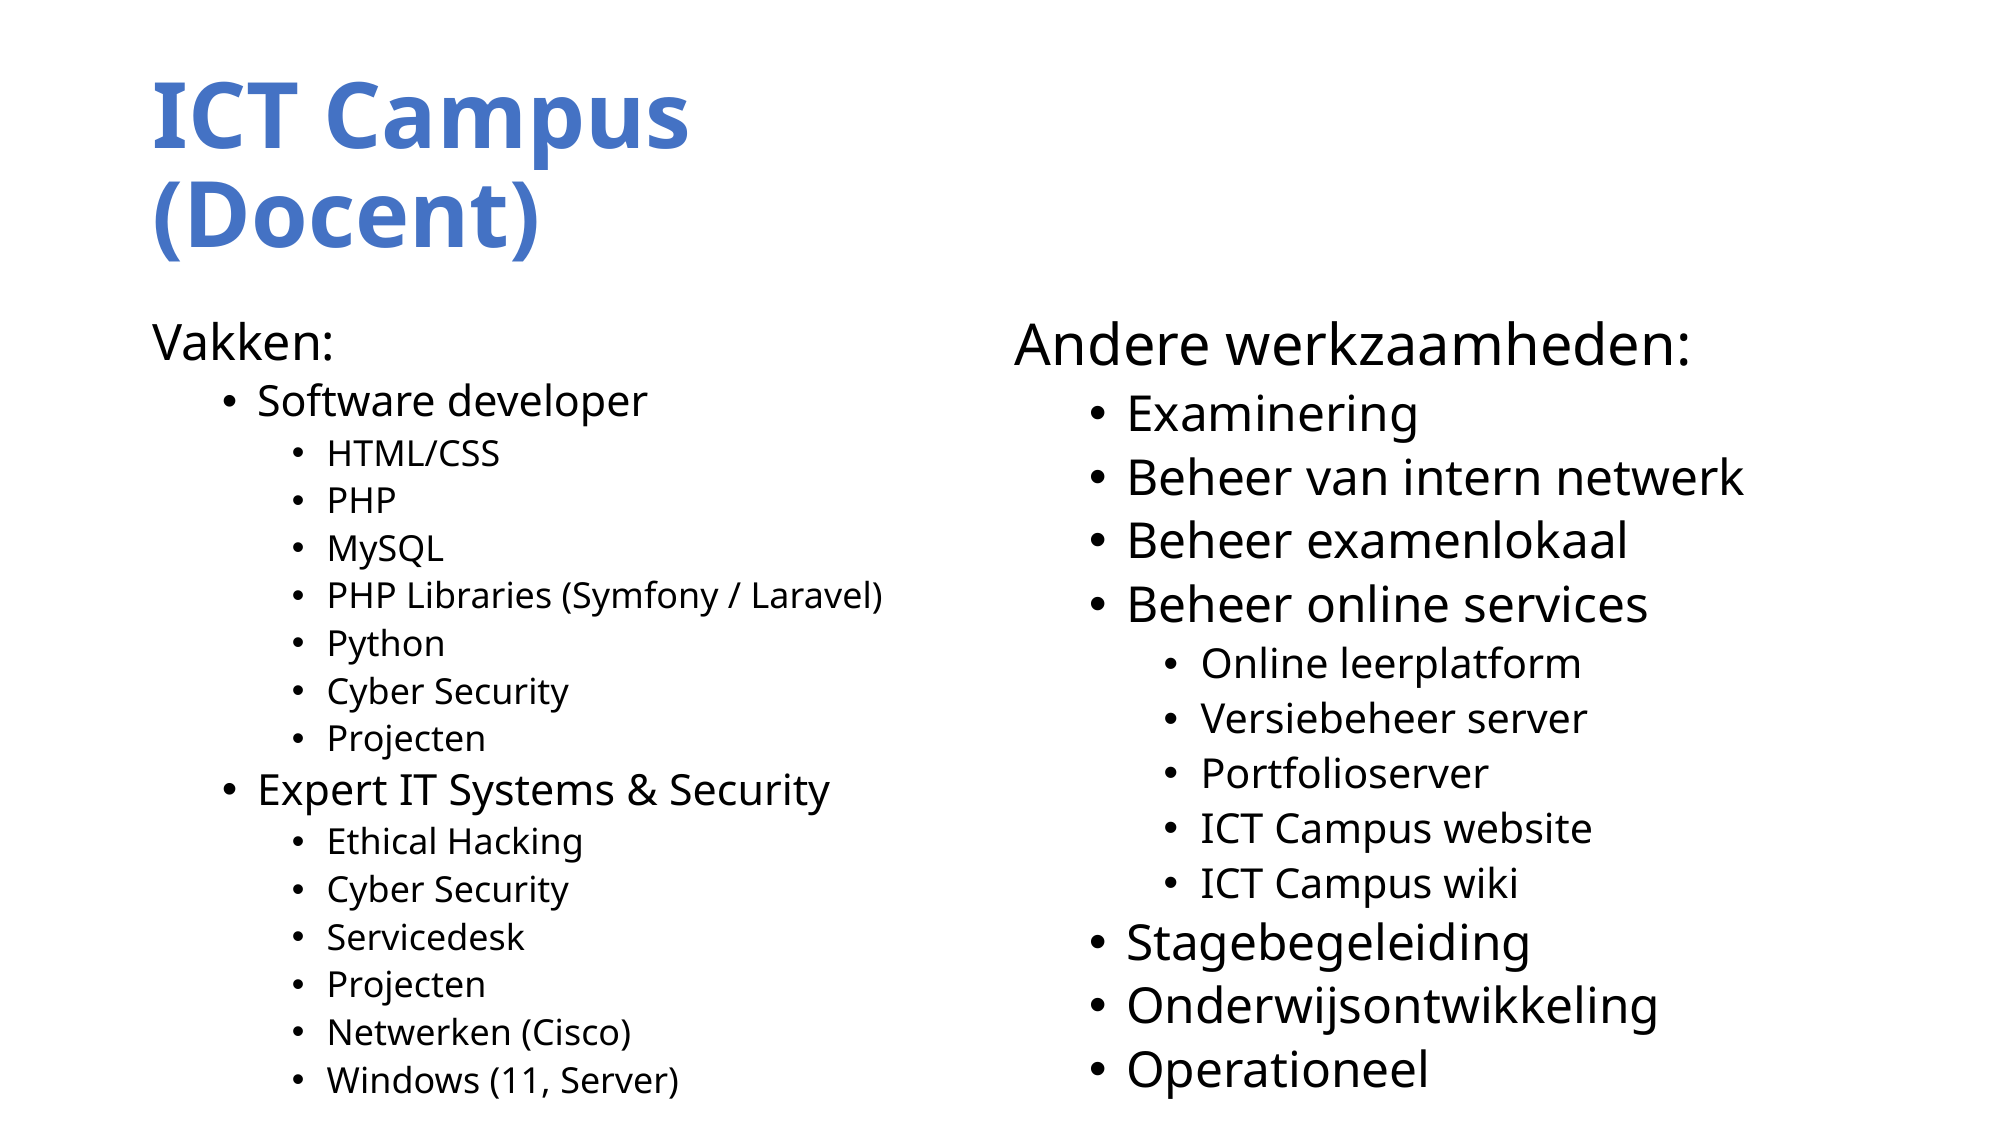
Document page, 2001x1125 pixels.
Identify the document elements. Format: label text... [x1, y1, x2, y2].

text_box Andere werkzaamheden: Examinering Beheer van intern netwerk Beheer examenlokaal Beheer online services Online leerplatform Versiebeheer server Portfolioserver ICT Campus website ICT Campus wiki Stagebegeleiding Onderwijsontwikkeling Operationeel [999, 308, 1863, 1111]
title ICT Campus (Docent) [137, 59, 1863, 278]
list Vakken: Software developer HTML/CSS PHP MySQL PHP Libraries (Symfony / Laravel) Python Cyber Security Projecten Expert IT Systems & Security Ethical Hacking Cyber Security Servicedesk Projecten Netwerken (Cisco) Windows (11, Server) [137, 309, 1000, 1112]
